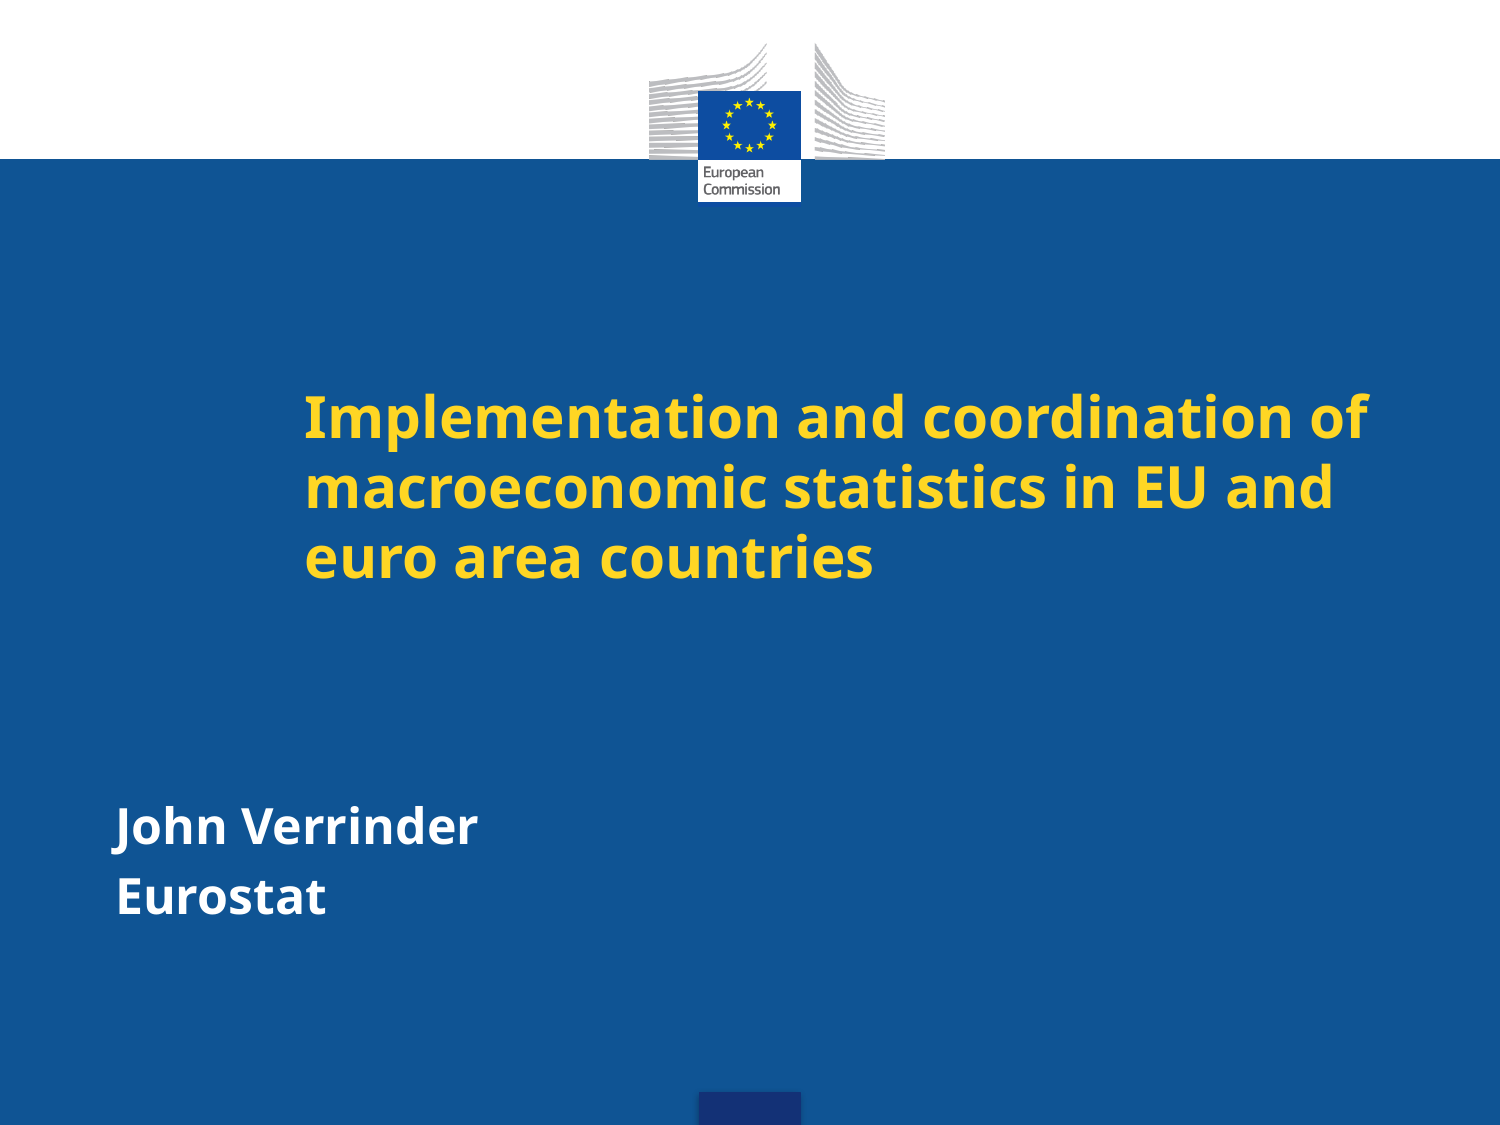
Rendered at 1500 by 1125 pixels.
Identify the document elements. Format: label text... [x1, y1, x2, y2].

title Implementation and coordination of macroeconomic statistics in EU and euro area countries [289, 420, 1483, 551]
subtitle John Verrinder Eurostat [100, 786, 1500, 965]
